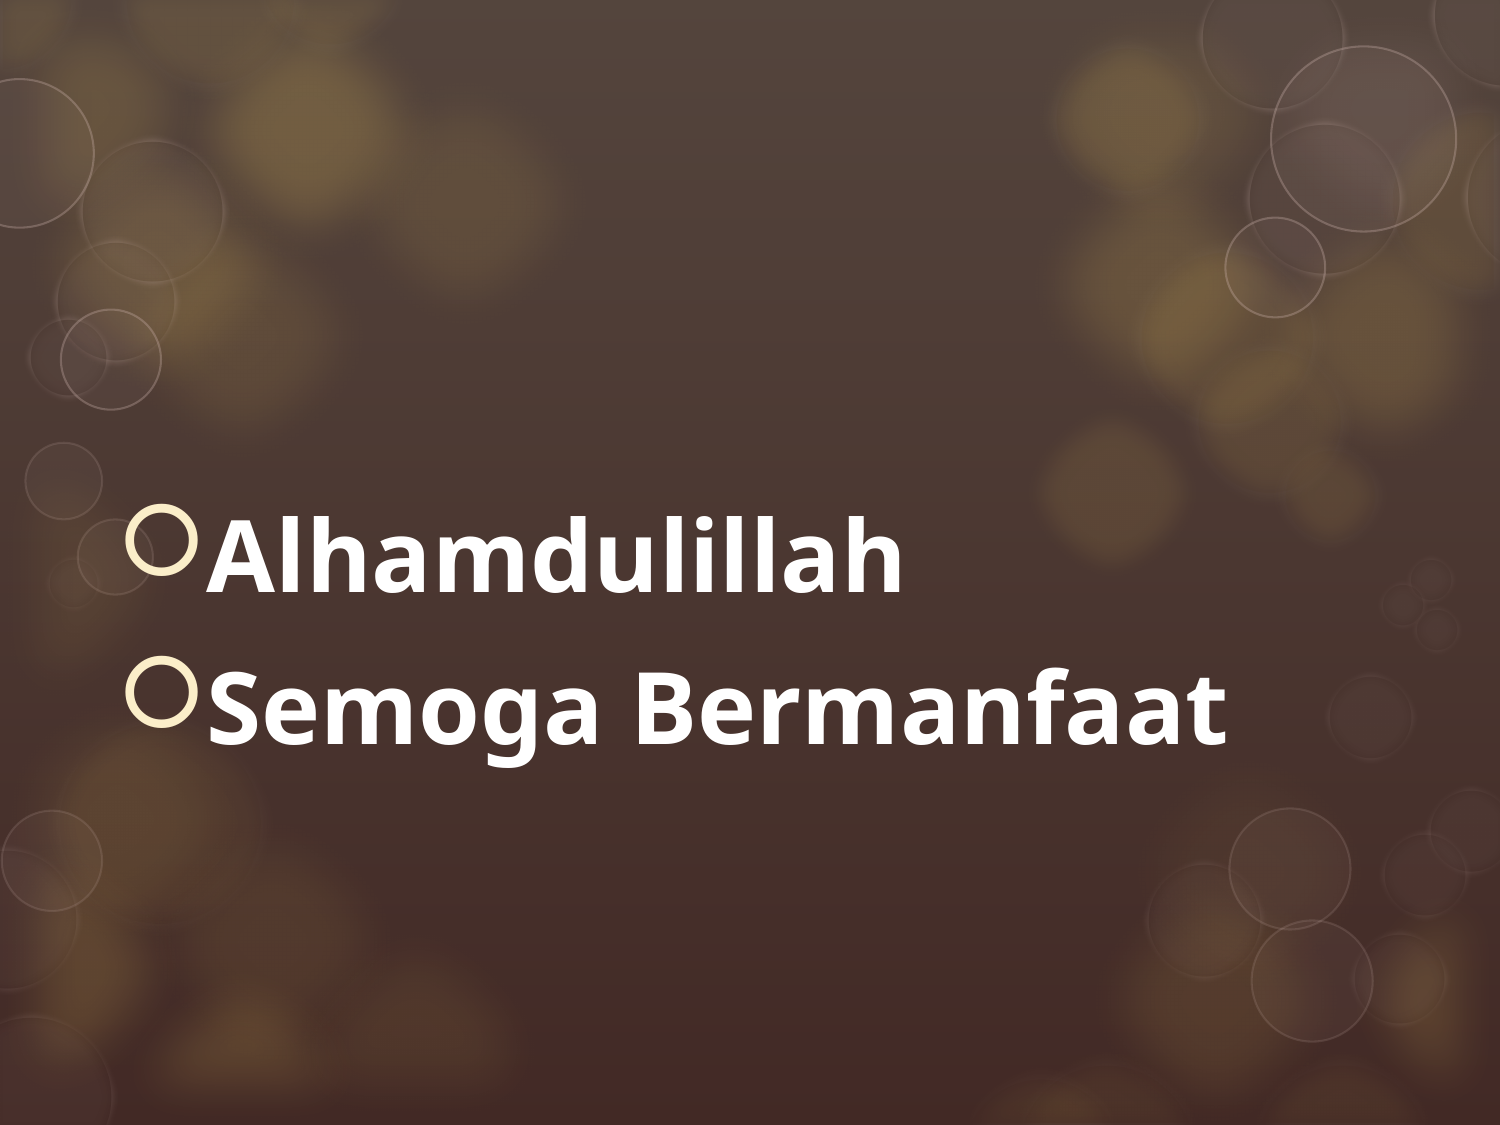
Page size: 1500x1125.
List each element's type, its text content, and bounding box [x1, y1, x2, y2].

list Alhamdulillah Semoga Bermanfaat [102, 296, 1487, 962]
